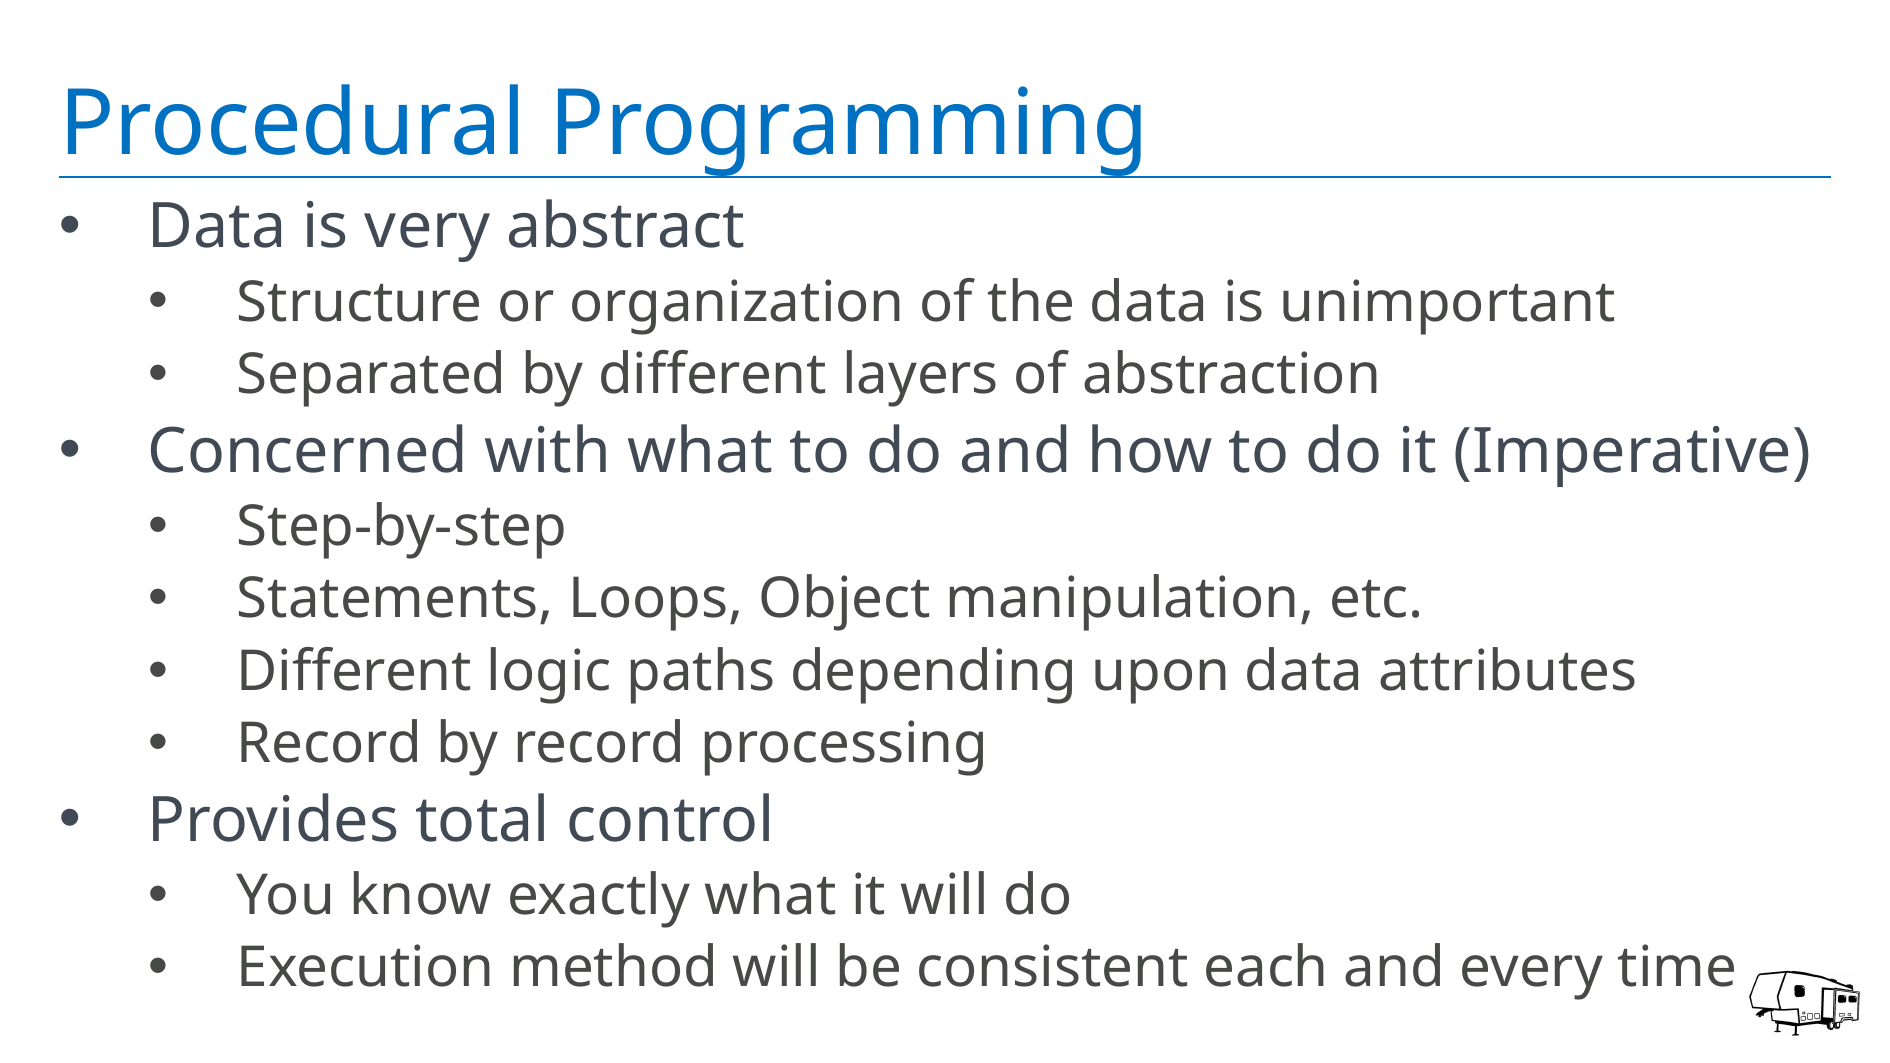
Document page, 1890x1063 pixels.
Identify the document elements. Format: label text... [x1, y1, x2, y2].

list Data is very abstract Structure or organization of the data is unimportant Separated by different layers of abstraction Concerned with what to do and how to do it (Imperative) Step-by-step Statements, Loops, Object manipulation, etc. Different logic paths depending upon data attributes Record by record processing Provides total control You know exactly what it will do Execution method will be consistent each and every time [59, 193, 1831, 1034]
title Procedural Programming [59, 59, 1831, 176]
picture [1747, 970, 1861, 1037]
